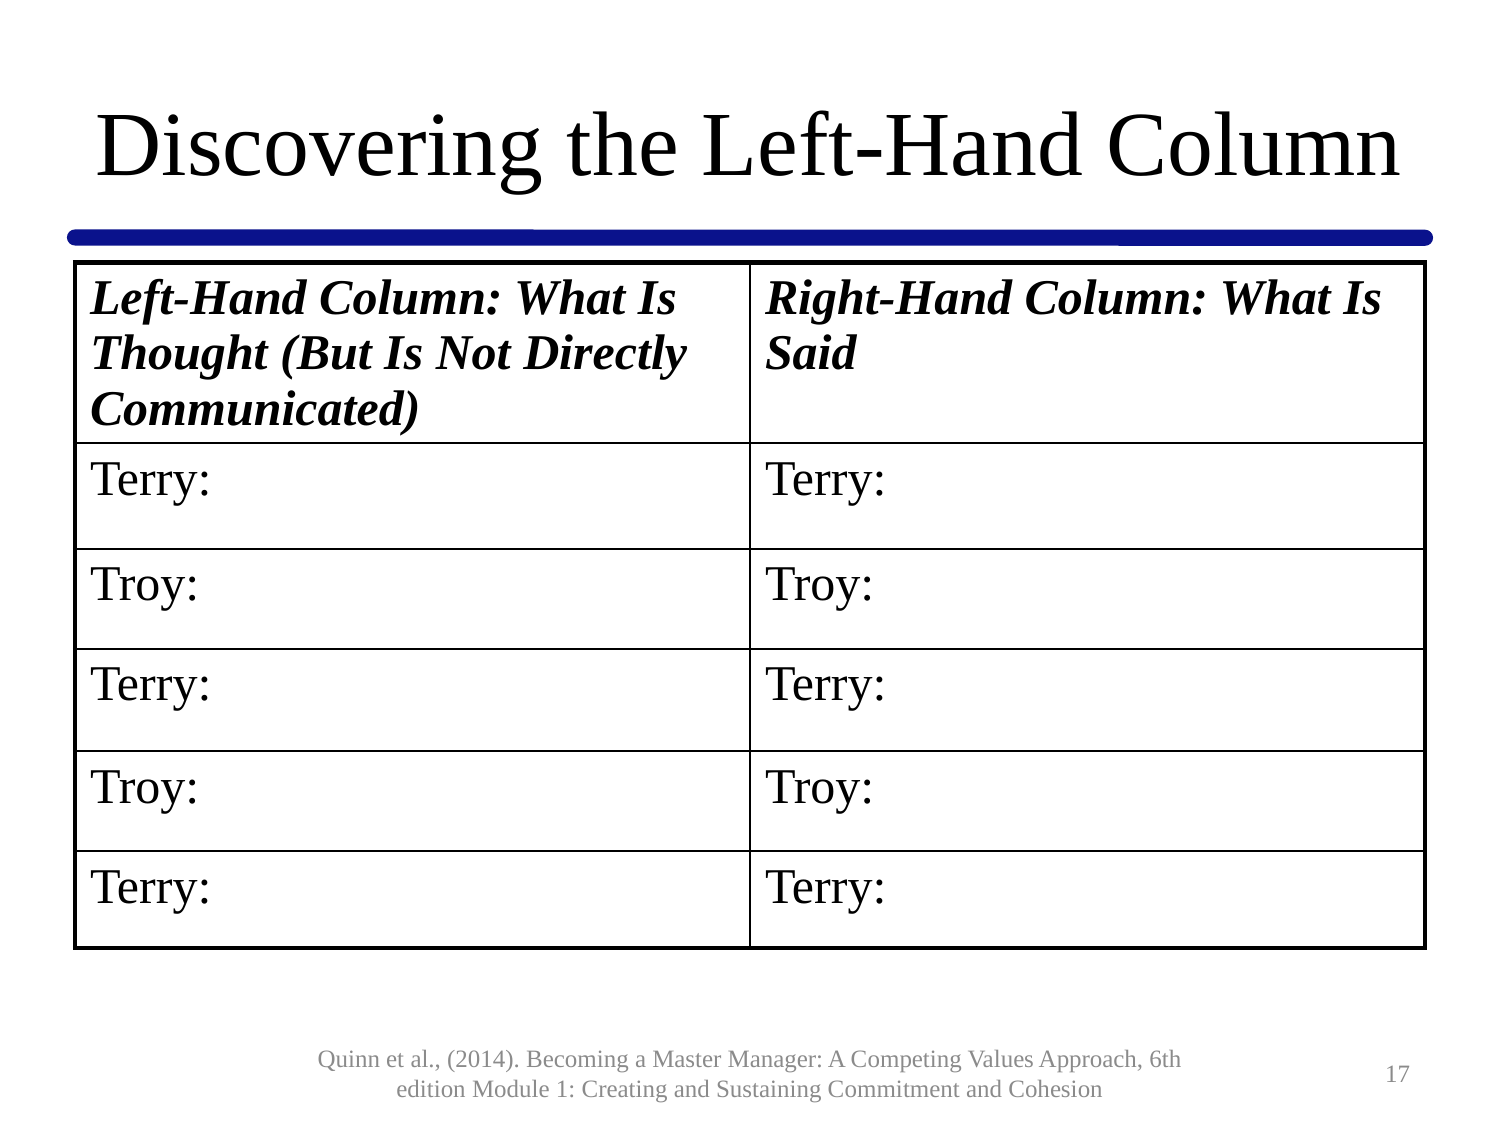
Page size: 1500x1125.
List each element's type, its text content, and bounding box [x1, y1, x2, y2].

table_header Left-Hand Column: What Is Thought (But Is Not Directly Communicated) [77, 265, 749, 442]
table_cell Troy: [751, 550, 1423, 648]
table_cell Terry: [77, 650, 749, 750]
table_cell Terry: [751, 852, 1423, 946]
table_cell Terry: [751, 650, 1423, 750]
table_header Right-Hand Column: What Is Said [751, 265, 1423, 442]
table_cell Troy: [77, 550, 749, 648]
table_cell Terry: [751, 444, 1423, 548]
footer Quinn et al., (2014). Becoming a Master Manager: A Competing Values Approach, 6th edition Module 1: Creating and Sustaining Commitment and Cohesion [275, 1042, 1074, 1103]
title Discovering the Left-Hand Column [75, 45, 1425, 233]
table_cell Terry: [77, 444, 749, 548]
table_cell Troy: [77, 752, 749, 850]
table_cell Troy: [751, 752, 1423, 850]
table_cell Terry: [77, 852, 749, 946]
slide_number 17 [1074, 1042, 1425, 1103]
